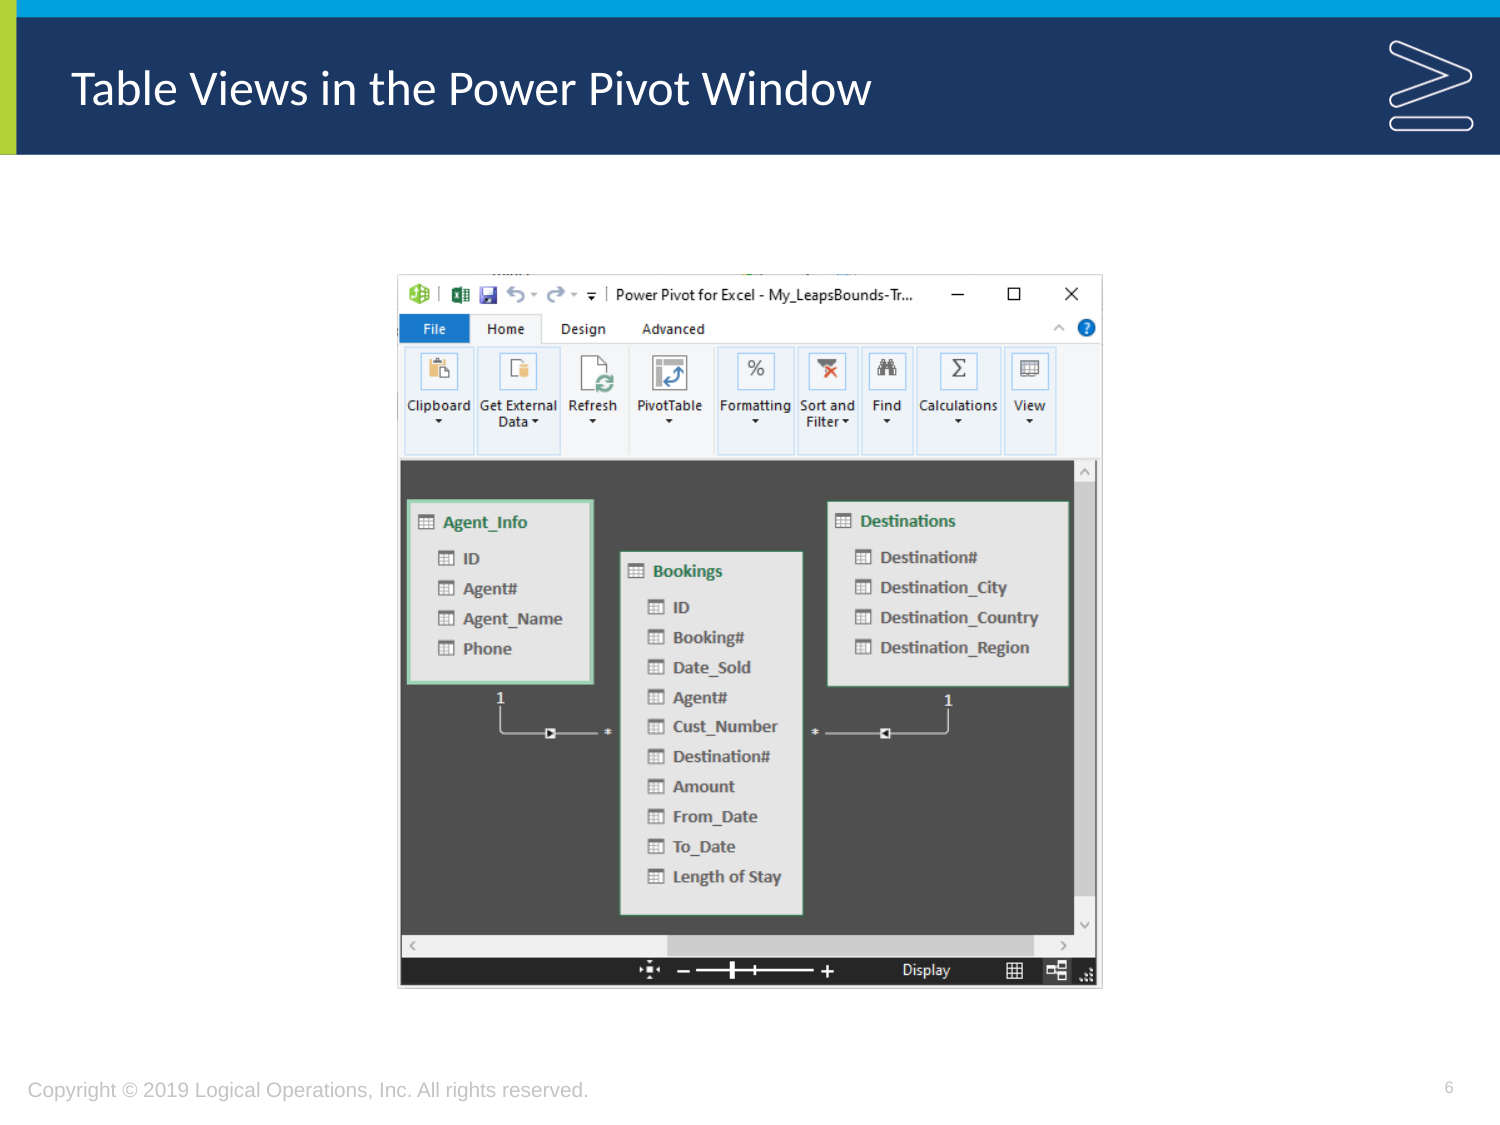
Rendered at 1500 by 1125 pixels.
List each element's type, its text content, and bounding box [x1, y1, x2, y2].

title Table Views in the Power Pivot Window [56, 16, 1350, 155]
picture [0, 0, 56, 155]
picture [1350, 18, 1500, 155]
slide_number 6 [1118, 1057, 1469, 1118]
picture [397, 274, 1103, 990]
